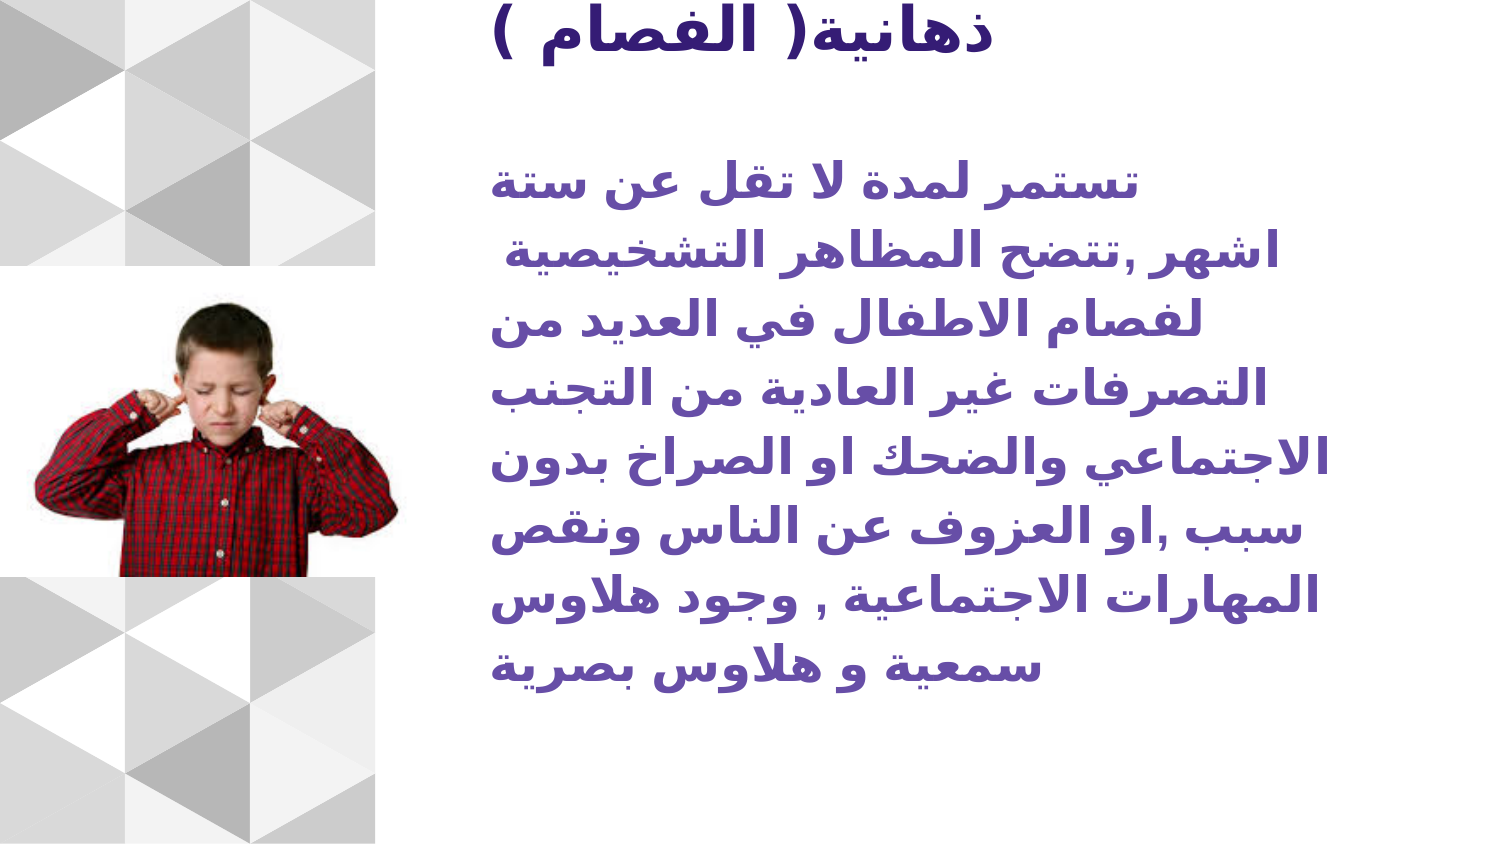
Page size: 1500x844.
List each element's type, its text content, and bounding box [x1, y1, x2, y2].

picture [0, 266, 466, 577]
title اضطرابات تحدث في وجود العناد: اضطرابات ذهانية( الفصام ) تستمر لمدة لا تقل عن ستة اشهر ,تتضح المظاهر التشخيصية لفصام الاطفال في العديد من التصرفات غير العادية من التجنب الاجتماعي والضحك او الصراخ بدون سبب ,او العزوف عن الناس ونقص المهارات الاجتماعية , وجود هلاوس سمعية و هلاوس بصرية [474, 469, 1417, 707]
